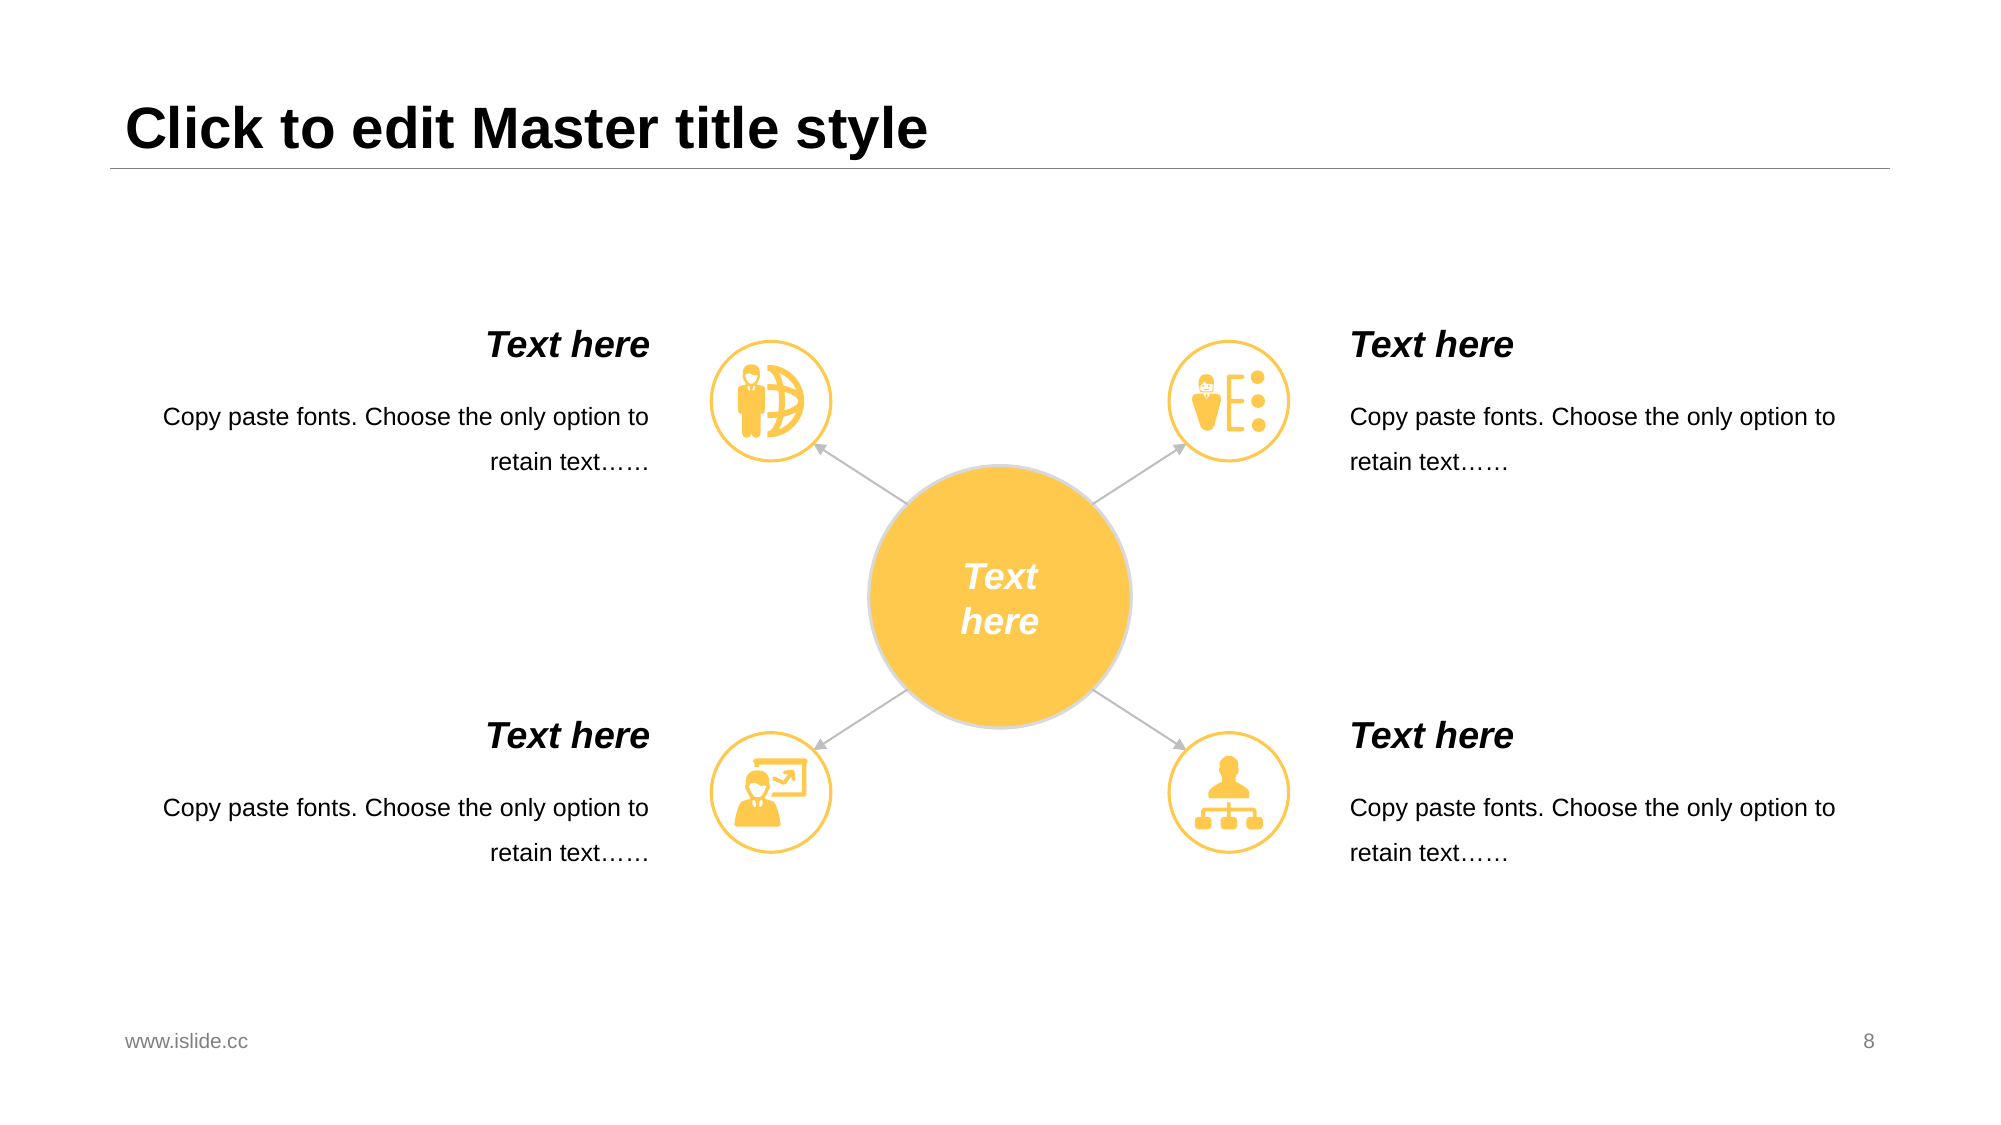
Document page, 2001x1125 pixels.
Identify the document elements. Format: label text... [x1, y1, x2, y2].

slide_number 8 [1412, 1023, 1890, 1058]
footer www.islide.cc [109, 1023, 790, 1058]
title Click to edit Master title style [109, 0, 1890, 169]
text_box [110, 312, 1890, 882]
